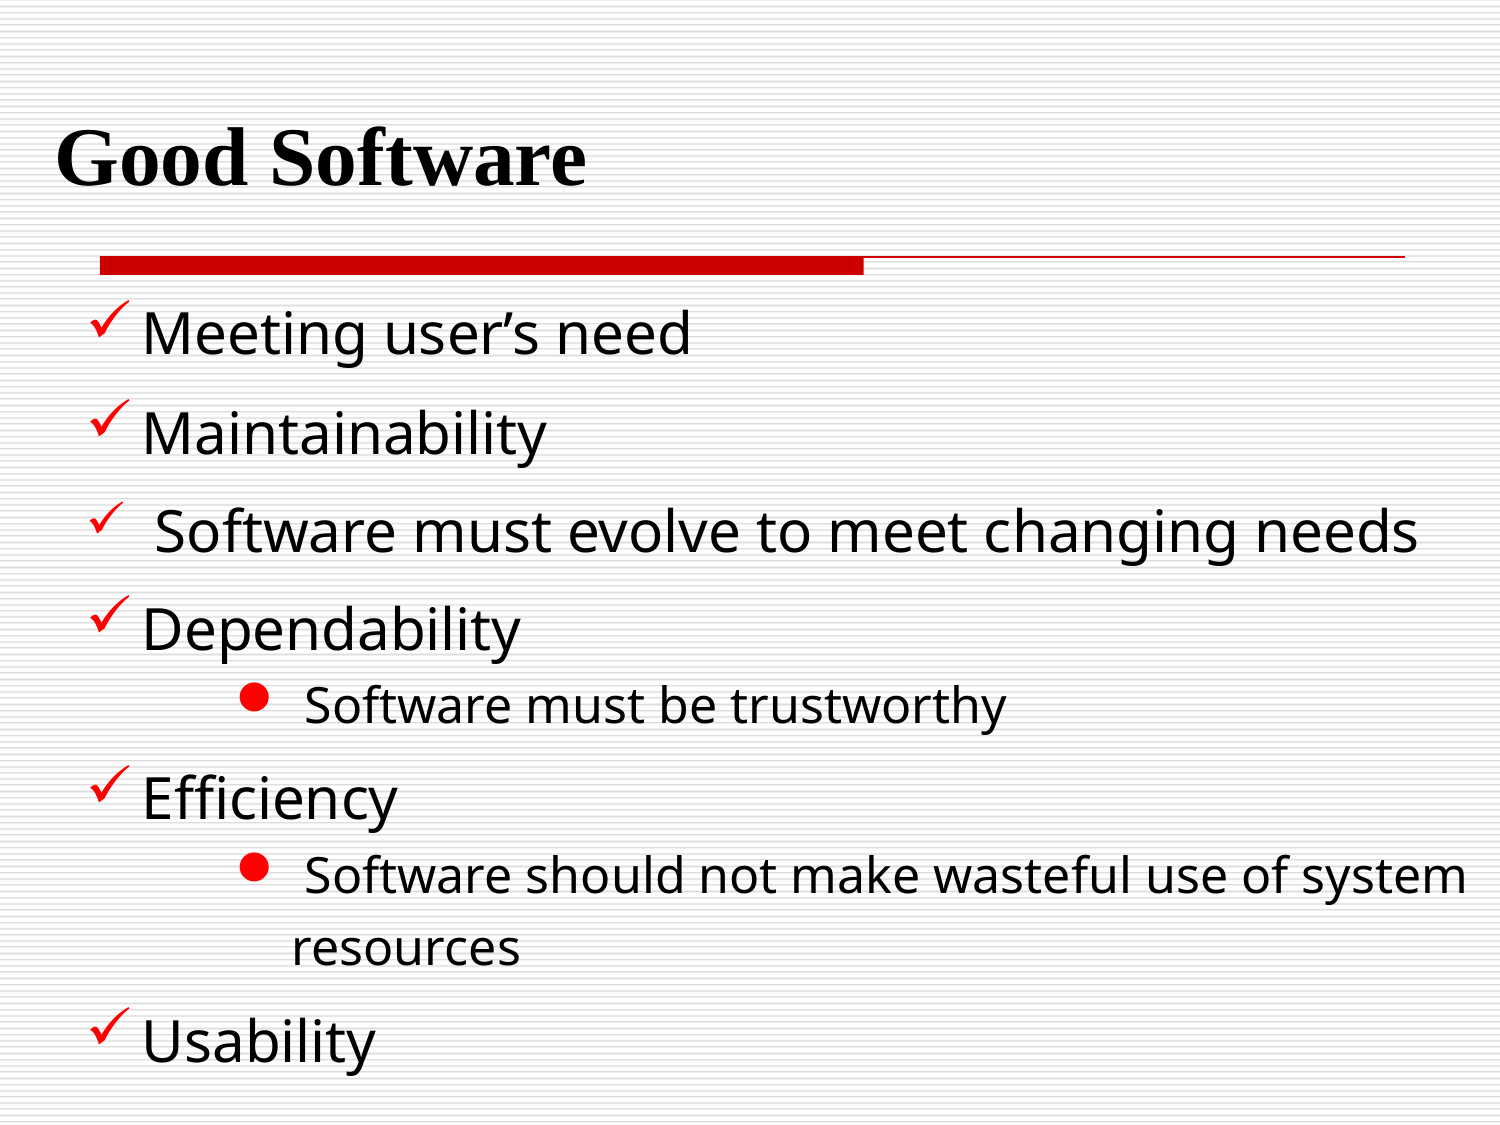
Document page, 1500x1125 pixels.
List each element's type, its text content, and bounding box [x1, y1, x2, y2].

picture [0, 0, 1500, 1125]
text_box Meeting user’s need Maintainability Software must evolve to meet changing needs Dependability Software must be trustworthy Efficiency Software should not make wasteful use of system resources Usability [70, 289, 1500, 1082]
text_box Good Software [39, 75, 715, 210]
